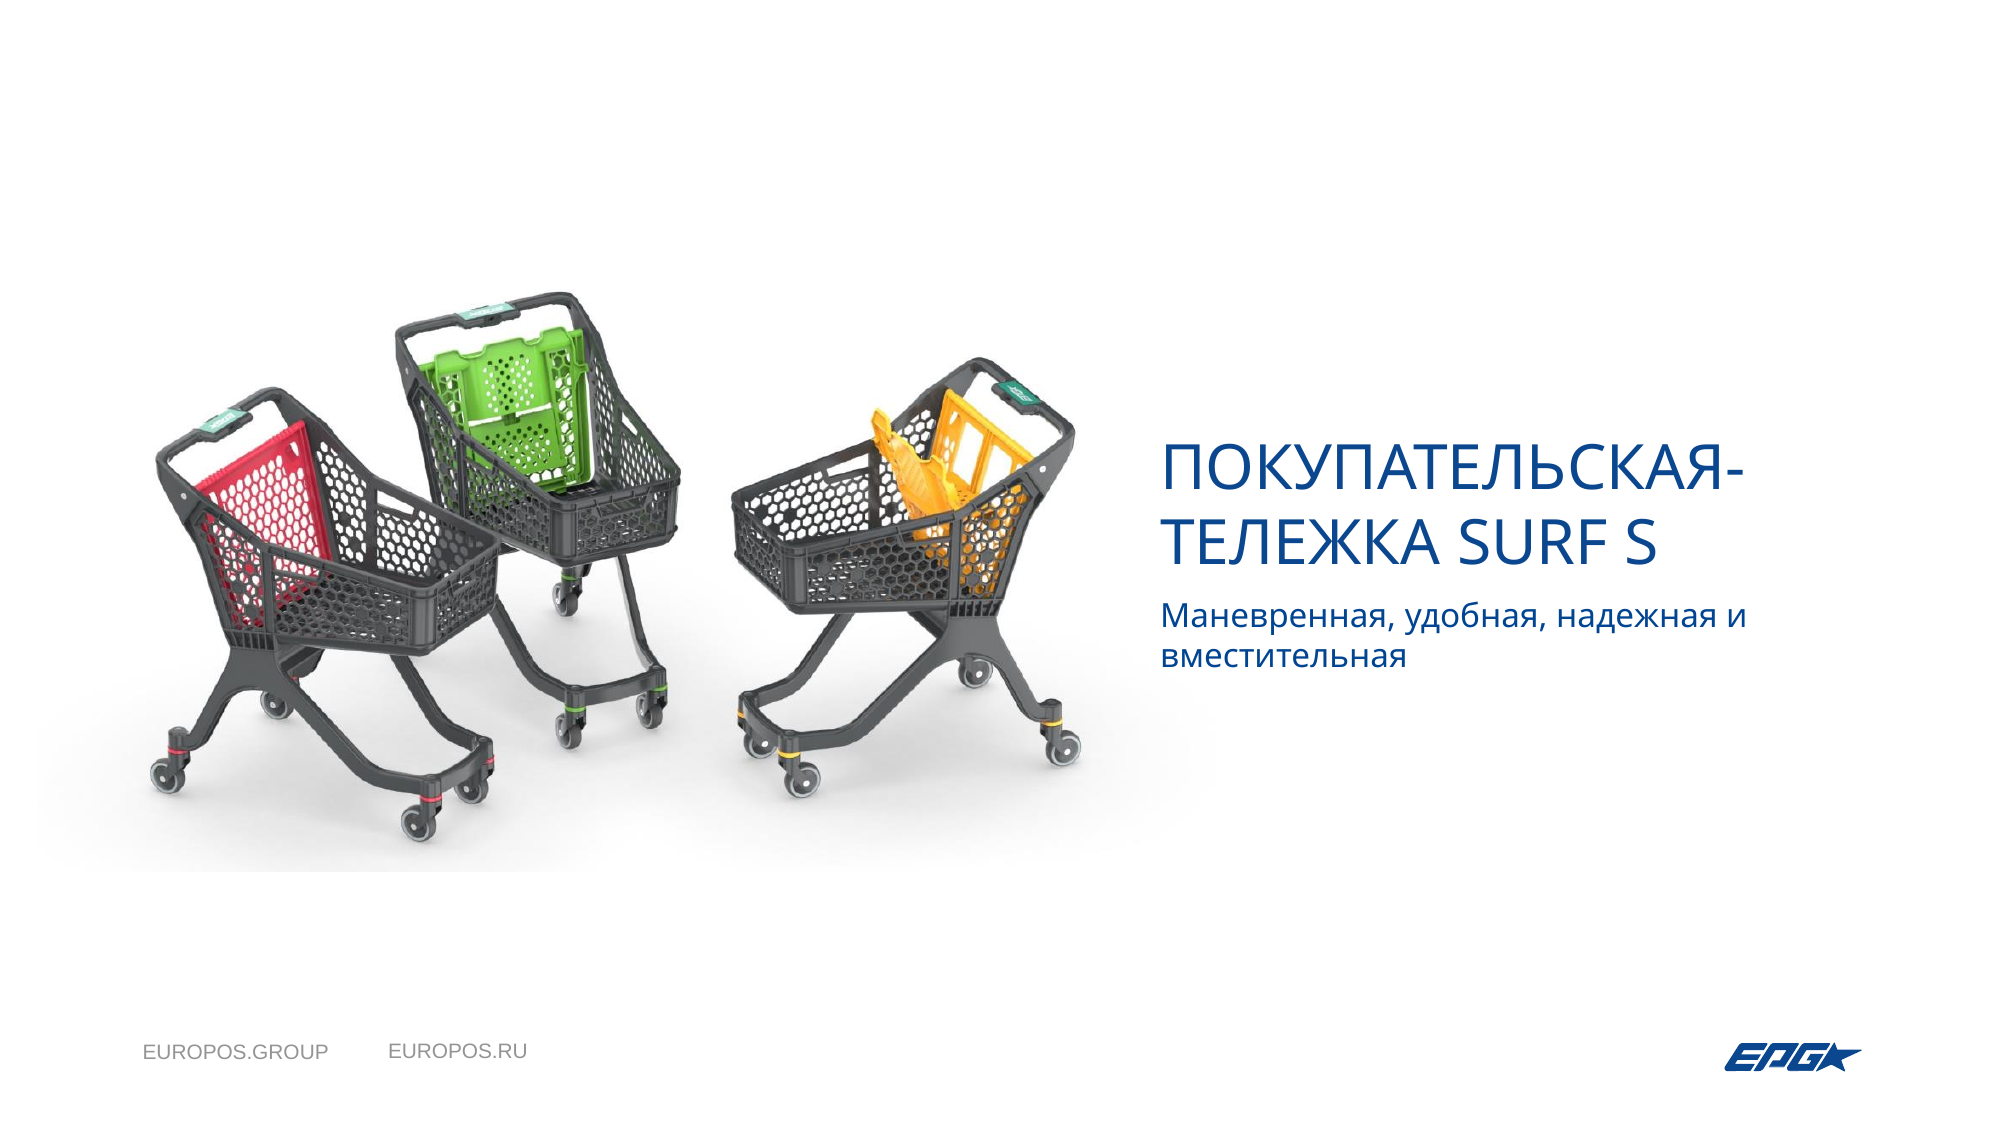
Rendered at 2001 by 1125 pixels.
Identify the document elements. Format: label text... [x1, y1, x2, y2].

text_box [135, 1030, 1863, 1072]
text_box ПОКУПАТЕЛЬСКАЯ-ТЕЛЕЖКА SURF S [1216, 420, 1870, 585]
picture [36, 275, 1216, 873]
text_box Маневренная, удобная, надежная и вместительная [1216, 586, 1963, 682]
